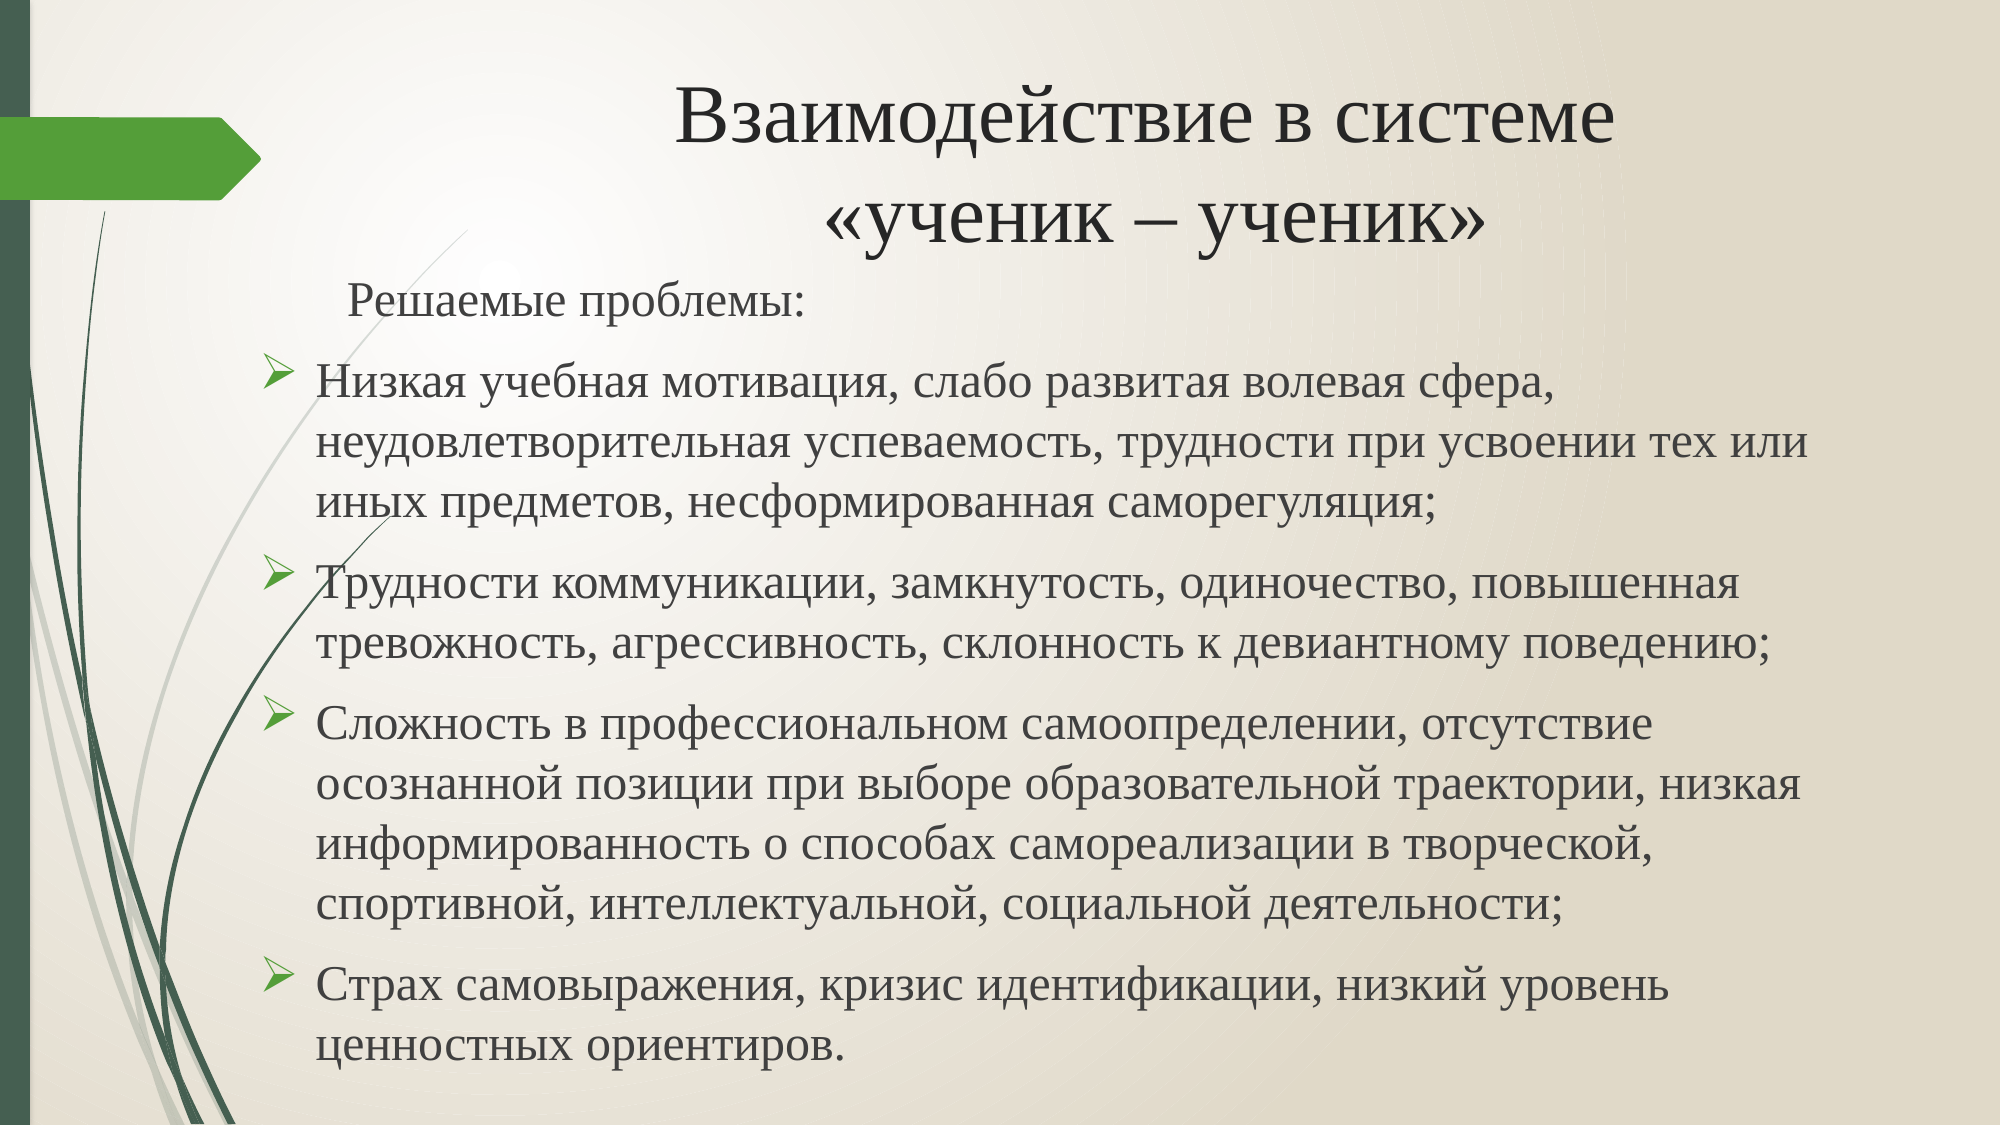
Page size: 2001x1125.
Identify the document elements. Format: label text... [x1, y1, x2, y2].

title Взаимодействие в системе «ученик – ученик» [425, 51, 1888, 259]
list Решаемые проблемы: Низкая учебная мотивация, слабо развитая волевая сфера, неудовлетворительная успеваемость, трудности при усвоении тех или иных предметов, несформированная саморегуляция; Трудности коммуникации, замкнутость, одиночество, повышенная тревожность, агрессивность, склонность к девиантному поведению; Сложность в профессиональном самоопределении, отсутствие осознанной позиции при выборе образовательной траектории, низкая информированность о способах самореализации в творческой, спортивной, интеллектуальной, социальной деятельности; Страх самовыражения, кризис идентификации, низкий уровень ценностных ориентиров. [244, 259, 1888, 1089]
